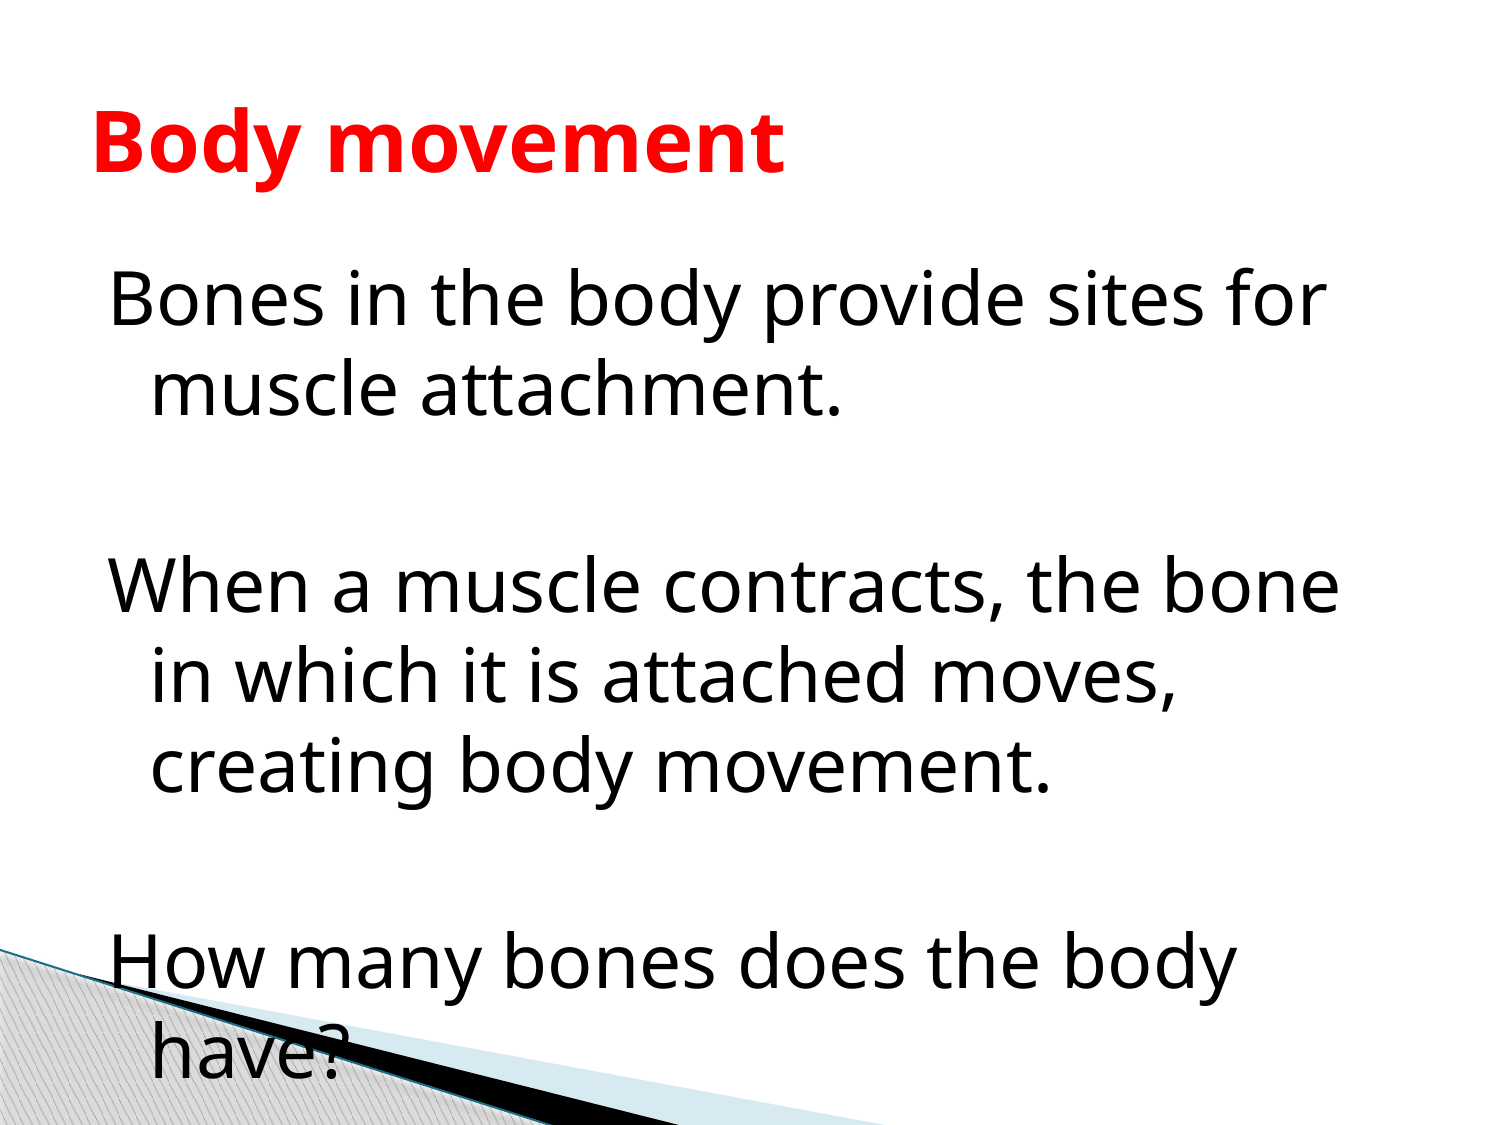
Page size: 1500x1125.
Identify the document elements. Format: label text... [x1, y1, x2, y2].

list Bones in the body provide sites for muscle attachment. When a muscle contracts, the bone in which it is attached moves, creating body movement. How many bones does the body have? [75, 243, 1425, 986]
title Body movement [75, 45, 1425, 233]
